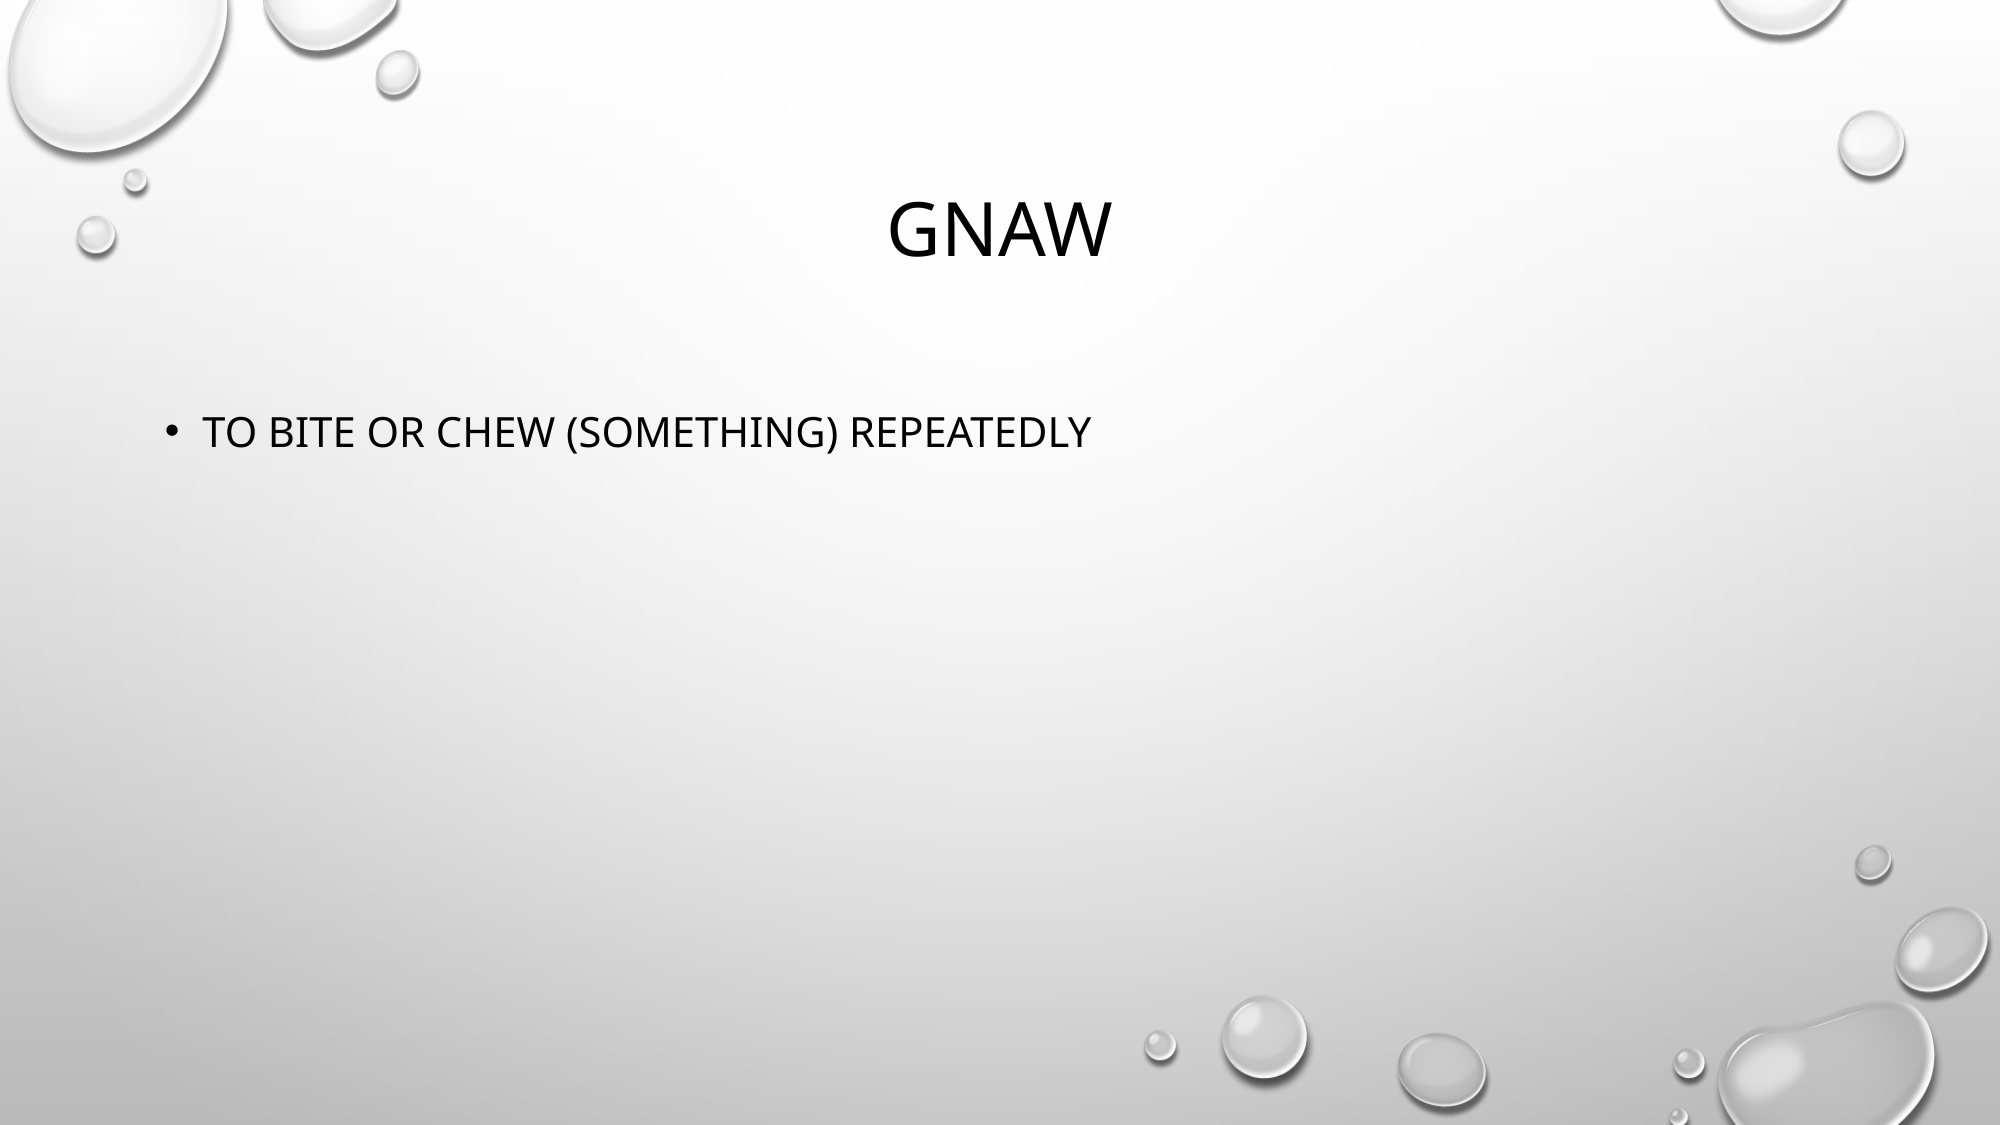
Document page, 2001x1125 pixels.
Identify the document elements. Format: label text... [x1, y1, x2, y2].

picture [0, 0, 2000, 1125]
title gnaw [149, 101, 1851, 364]
list to bite or chew (something) repeatedly [149, 388, 1850, 950]
